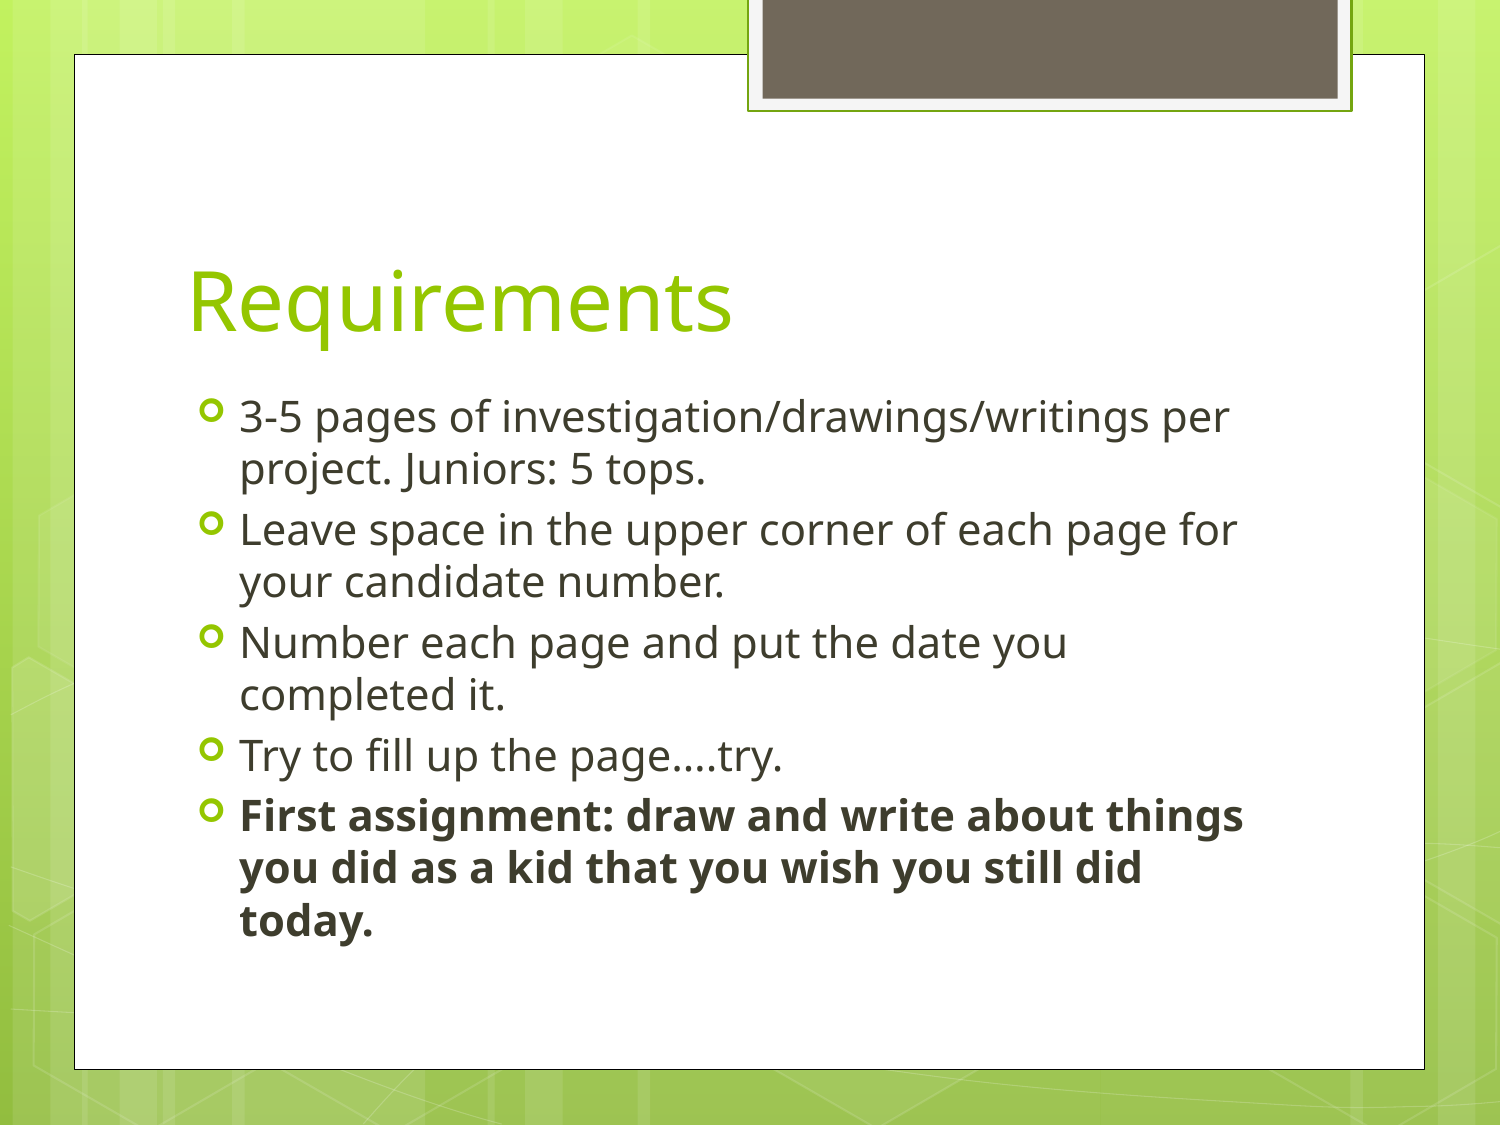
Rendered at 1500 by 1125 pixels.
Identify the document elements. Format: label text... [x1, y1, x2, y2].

list 3-5 pages of investigation/drawings/writings per project. Juniors: 5 tops. Leave space in the upper corner of each page for your candidate number. Number each page and put the date you completed it. Try to fill up the page….try. First assignment: draw and write about things you did as a kid that you wish you still did today. [171, 381, 1283, 957]
title Requirements [171, 168, 1324, 357]
